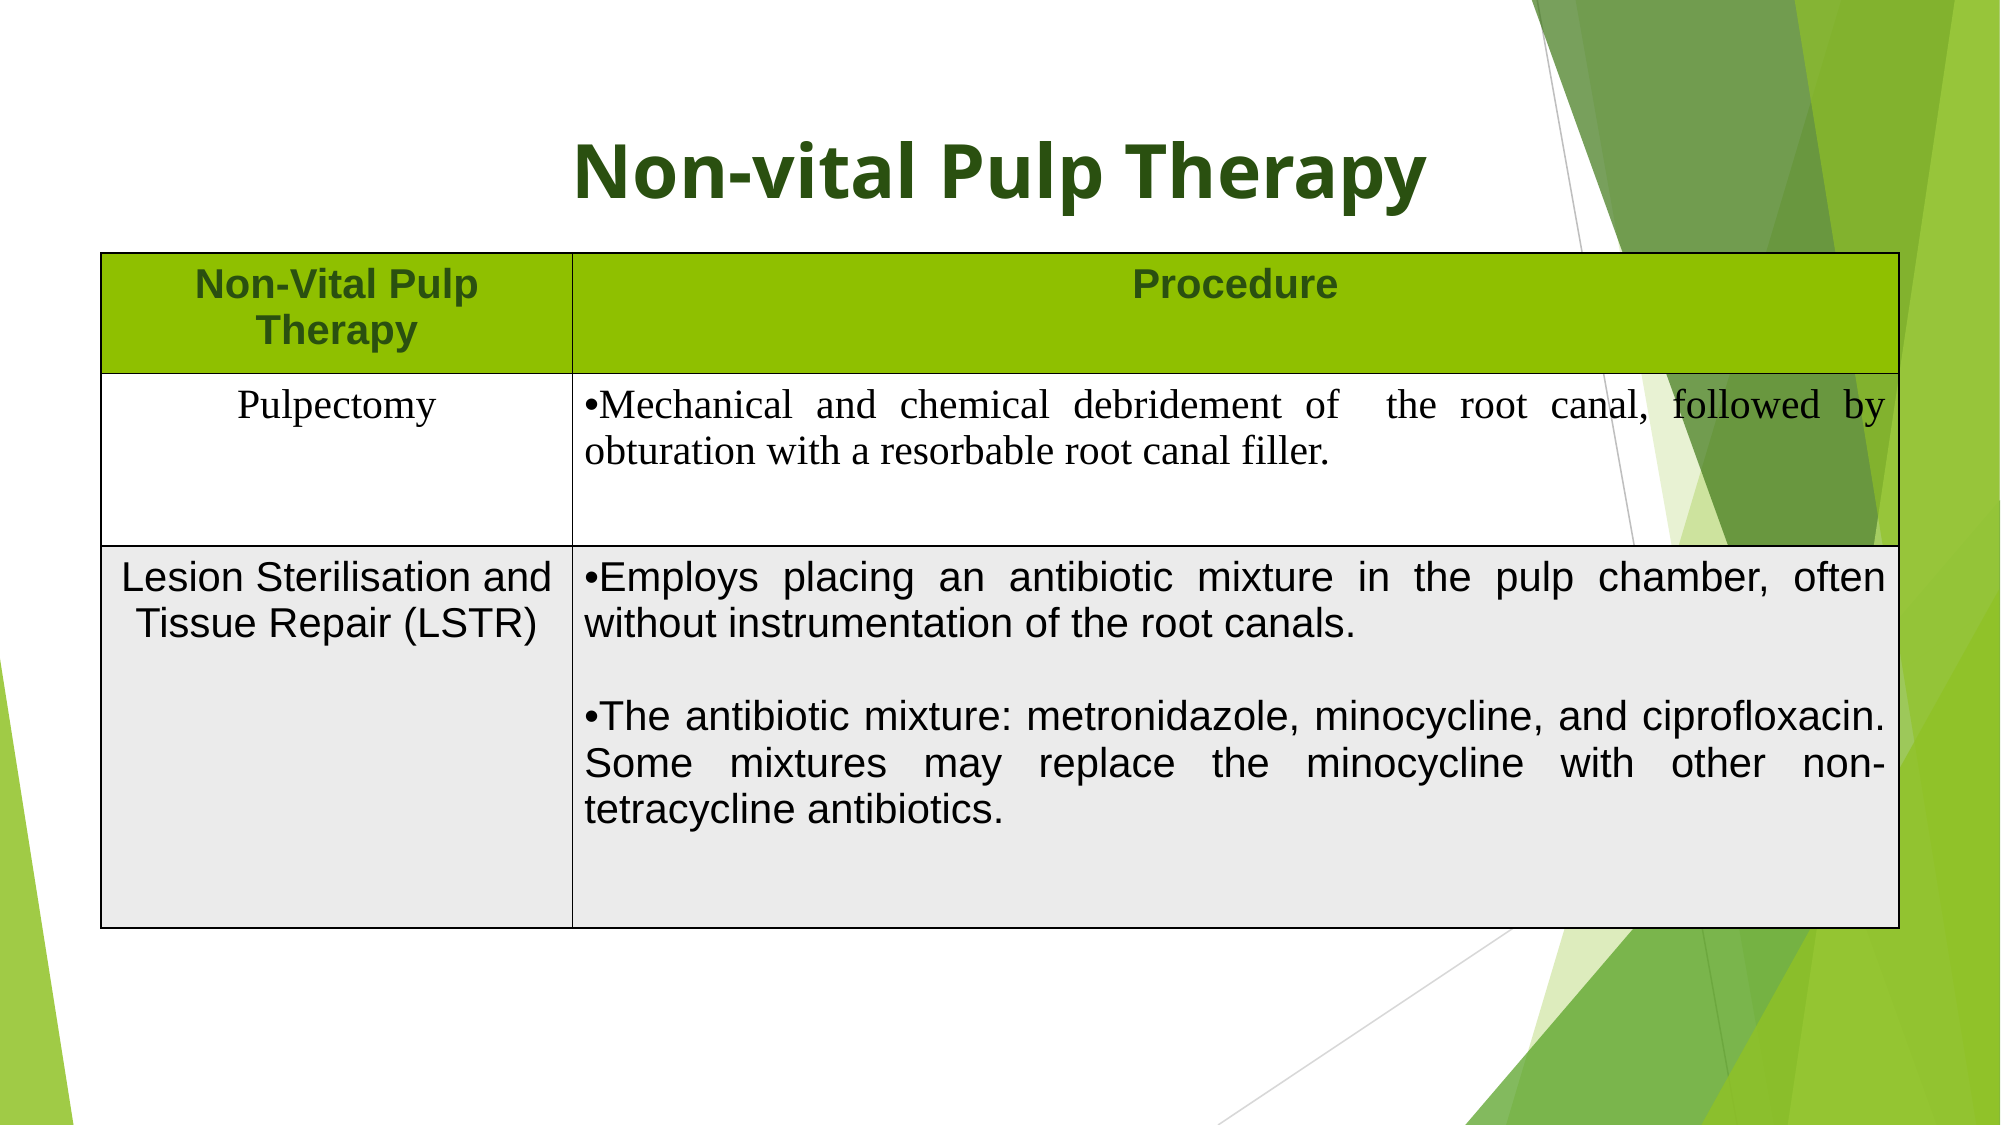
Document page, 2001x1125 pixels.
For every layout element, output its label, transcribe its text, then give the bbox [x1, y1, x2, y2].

table_header Non-Vital Pulp Therapy [102, 254, 572, 373]
table_cell Employs placing an antibiotic mixture in the pulp chamber, often without instrumentation of the root canals. The antibiotic mixture: metronidazole, minocycline, and ciprofloxacin. Some mixtures may replace the minocycline with other non-tetracycline antibiotics. [573, 547, 1898, 927]
table_cell Mechanical and chemical debridement of the root canal, followed by obturation with a resorbable root canal filler. [573, 374, 1898, 545]
table_cell Lesion Sterilisation and Tissue Repair (LSTR) [102, 547, 572, 927]
table_cell Pulpectomy [102, 374, 572, 545]
table_header Procedure [573, 254, 1898, 373]
title Non-vital Pulp Therapy [324, 105, 1675, 234]
